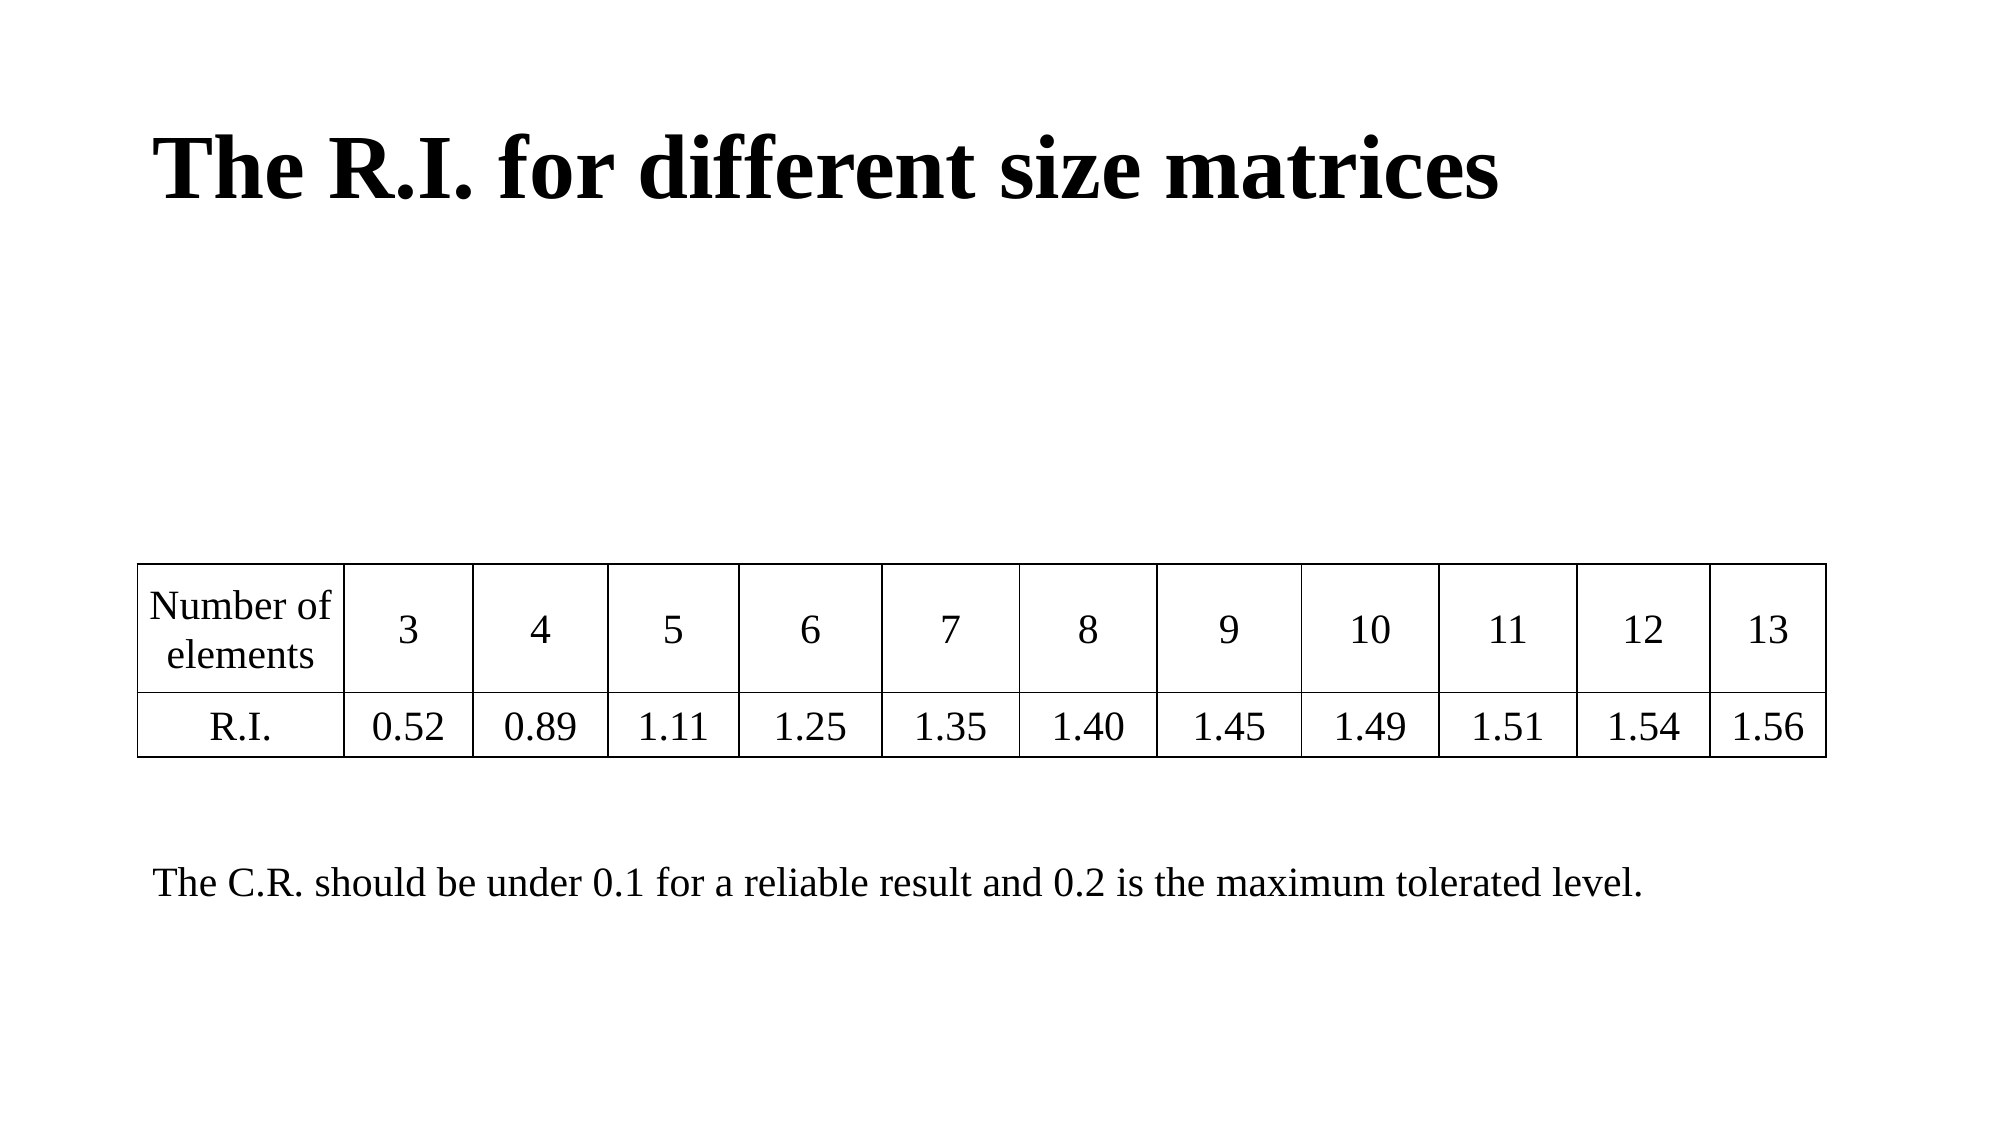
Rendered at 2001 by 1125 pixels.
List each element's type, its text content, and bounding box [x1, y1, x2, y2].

table_header 8 [1020, 565, 1156, 692]
table_cell 1.11 [609, 693, 738, 756]
table_cell 0.89 [474, 693, 607, 756]
table_header 7 [883, 565, 1019, 692]
table_header 10 [1302, 565, 1438, 692]
table_header 12 [1578, 565, 1709, 692]
table_cell 1.56 [1711, 693, 1825, 756]
table_cell 0.52 [345, 693, 472, 756]
table_cell R.I. [138, 693, 343, 756]
table_cell 1.51 [1440, 693, 1576, 756]
table_header 4 [474, 565, 607, 692]
text_box The C.R. should be under 0.1 for a reliable result and 0.2 is the maximum tolerated level. [137, 822, 1690, 913]
table_cell 1.25 [740, 693, 881, 756]
table_cell 1.45 [1158, 693, 1301, 756]
title The R.I. for different size matrices [137, 59, 1863, 278]
table_cell 1.49 [1302, 693, 1438, 756]
table_header 5 [609, 565, 738, 692]
table_header 9 [1158, 565, 1301, 692]
table_header 11 [1440, 565, 1576, 692]
table_cell 1.54 [1578, 693, 1709, 756]
table_header 6 [740, 565, 881, 692]
table_header 13 [1711, 565, 1825, 692]
table_header 3 [345, 565, 472, 692]
table_cell 1.35 [883, 693, 1019, 756]
table_header Number of elements [138, 565, 343, 692]
table_cell 1.40 [1020, 693, 1156, 756]
